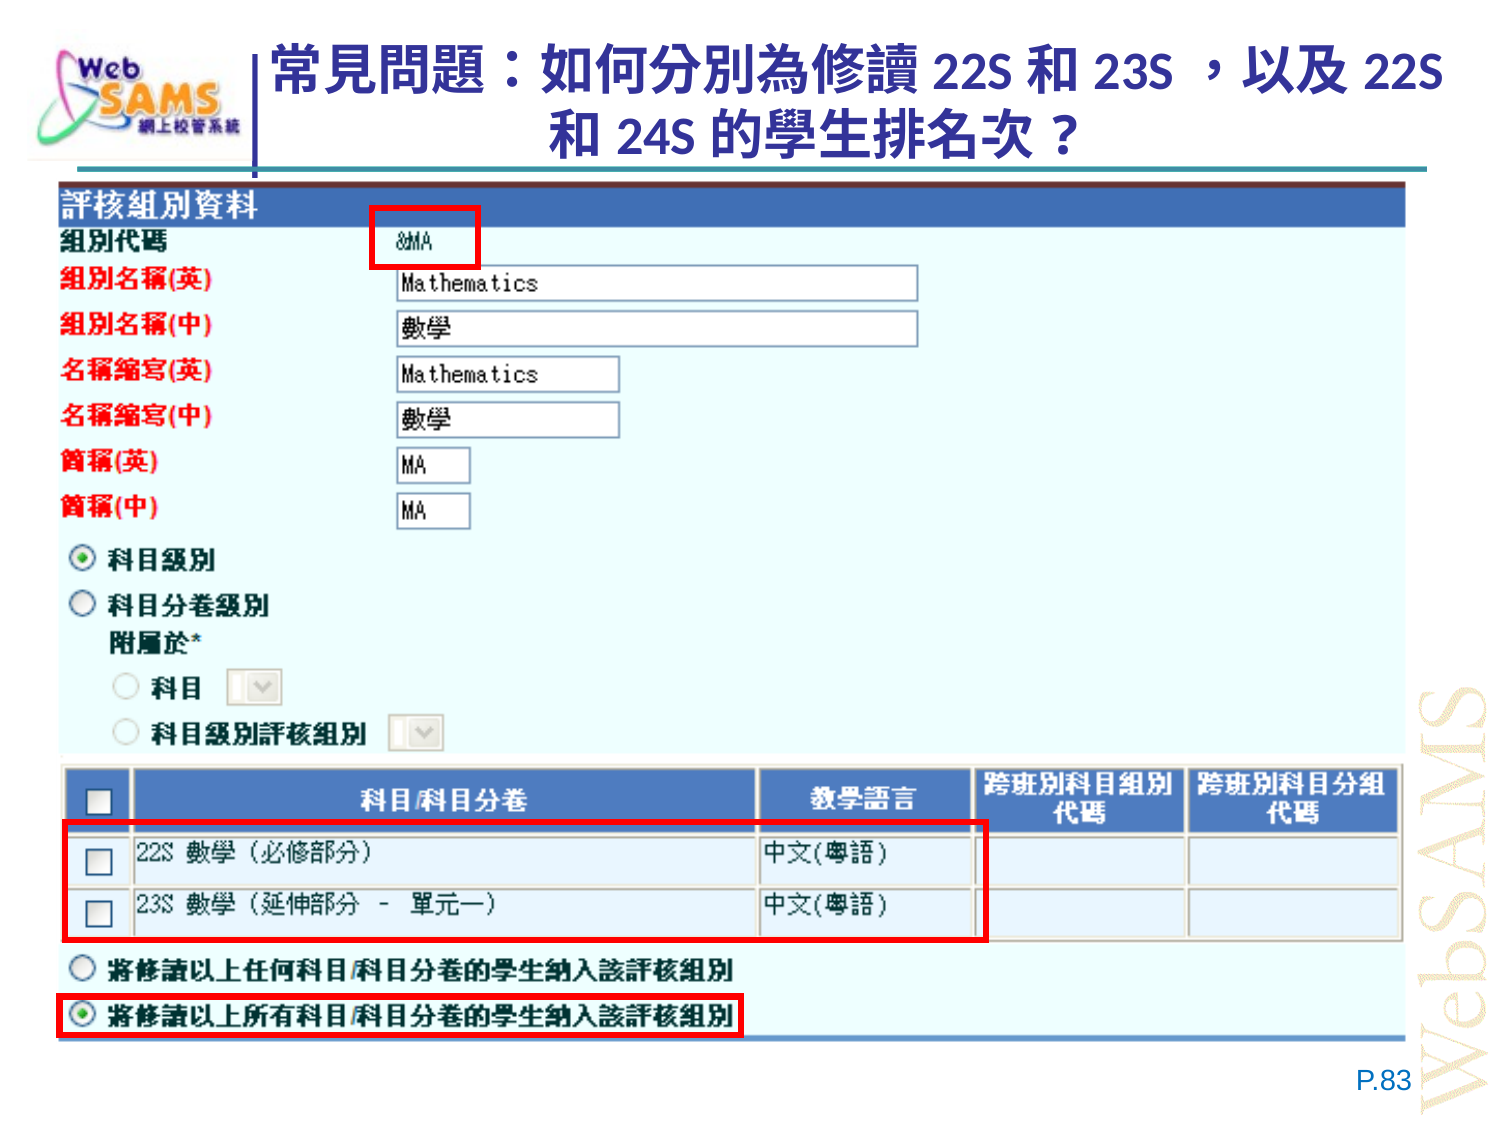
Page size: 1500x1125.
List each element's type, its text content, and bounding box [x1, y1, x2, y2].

picture [55, 177, 1500, 1117]
slide_number P.83 [1114, 1028, 1428, 1105]
picture [27, 29, 253, 161]
title 常見問題：如何分別為修讀22S和23S，以及22S和24S的學生排名次? [253, 31, 1471, 173]
